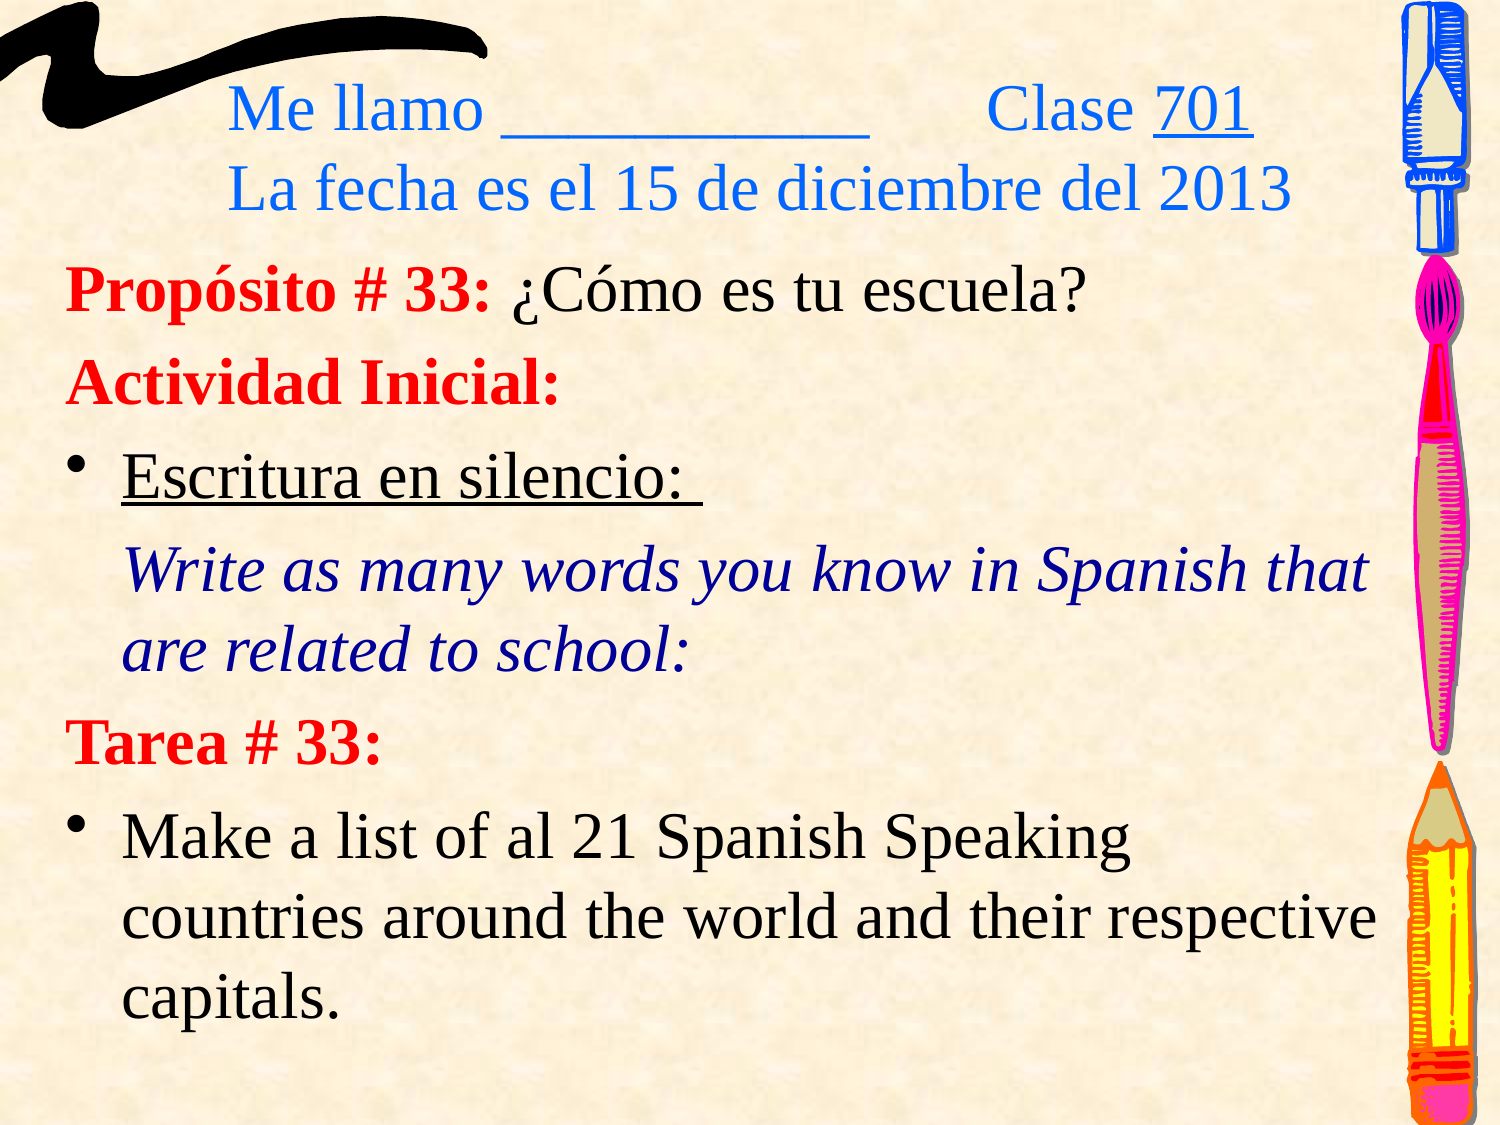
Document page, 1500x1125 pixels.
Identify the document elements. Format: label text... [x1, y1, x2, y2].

picture [0, 0, 1500, 1125]
picture [0, 0, 1428, 76]
title Me llamo ___________ Clase 701 La fecha es el 15 de diciembre del 2013 [212, 50, 1413, 238]
list Propósito # 33: ¿Cómo es tu escuela? Actividad Inicial: Escritura en silencio: Write as many words you know in Spanish that are related to school: Tarea # 33: Make a list of al 21 Spanish Speaking countries around the world and their respective capitals. [50, 237, 1400, 1050]
